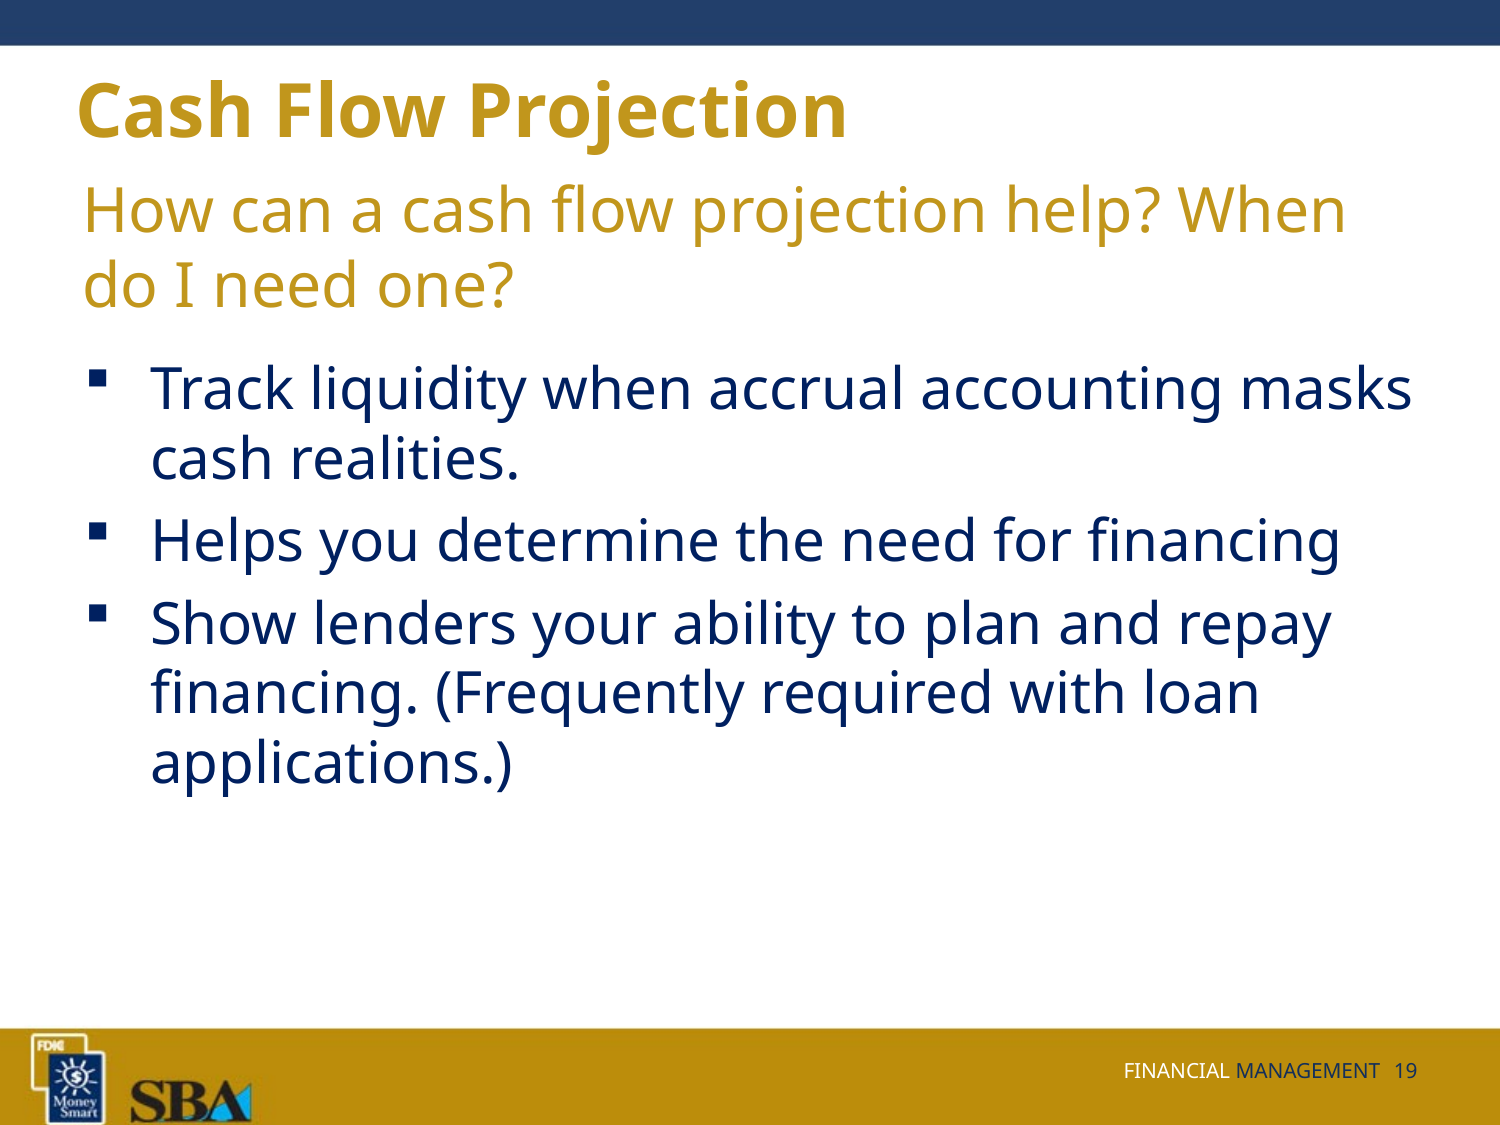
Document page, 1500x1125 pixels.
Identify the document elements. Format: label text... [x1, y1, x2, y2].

title Cash Flow Projection [74, 61, 1426, 163]
list Track liquidity when accrual accounting masks cash realities. Helps you determine the need for financing Show lenders your ability to plan and repay financing. (Frequently required with loan applications.) [74, 350, 1426, 1023]
text_box How can a cash flow projection help? When do I need one? [74, 162, 1425, 328]
picture [0, 0, 1500, 1125]
